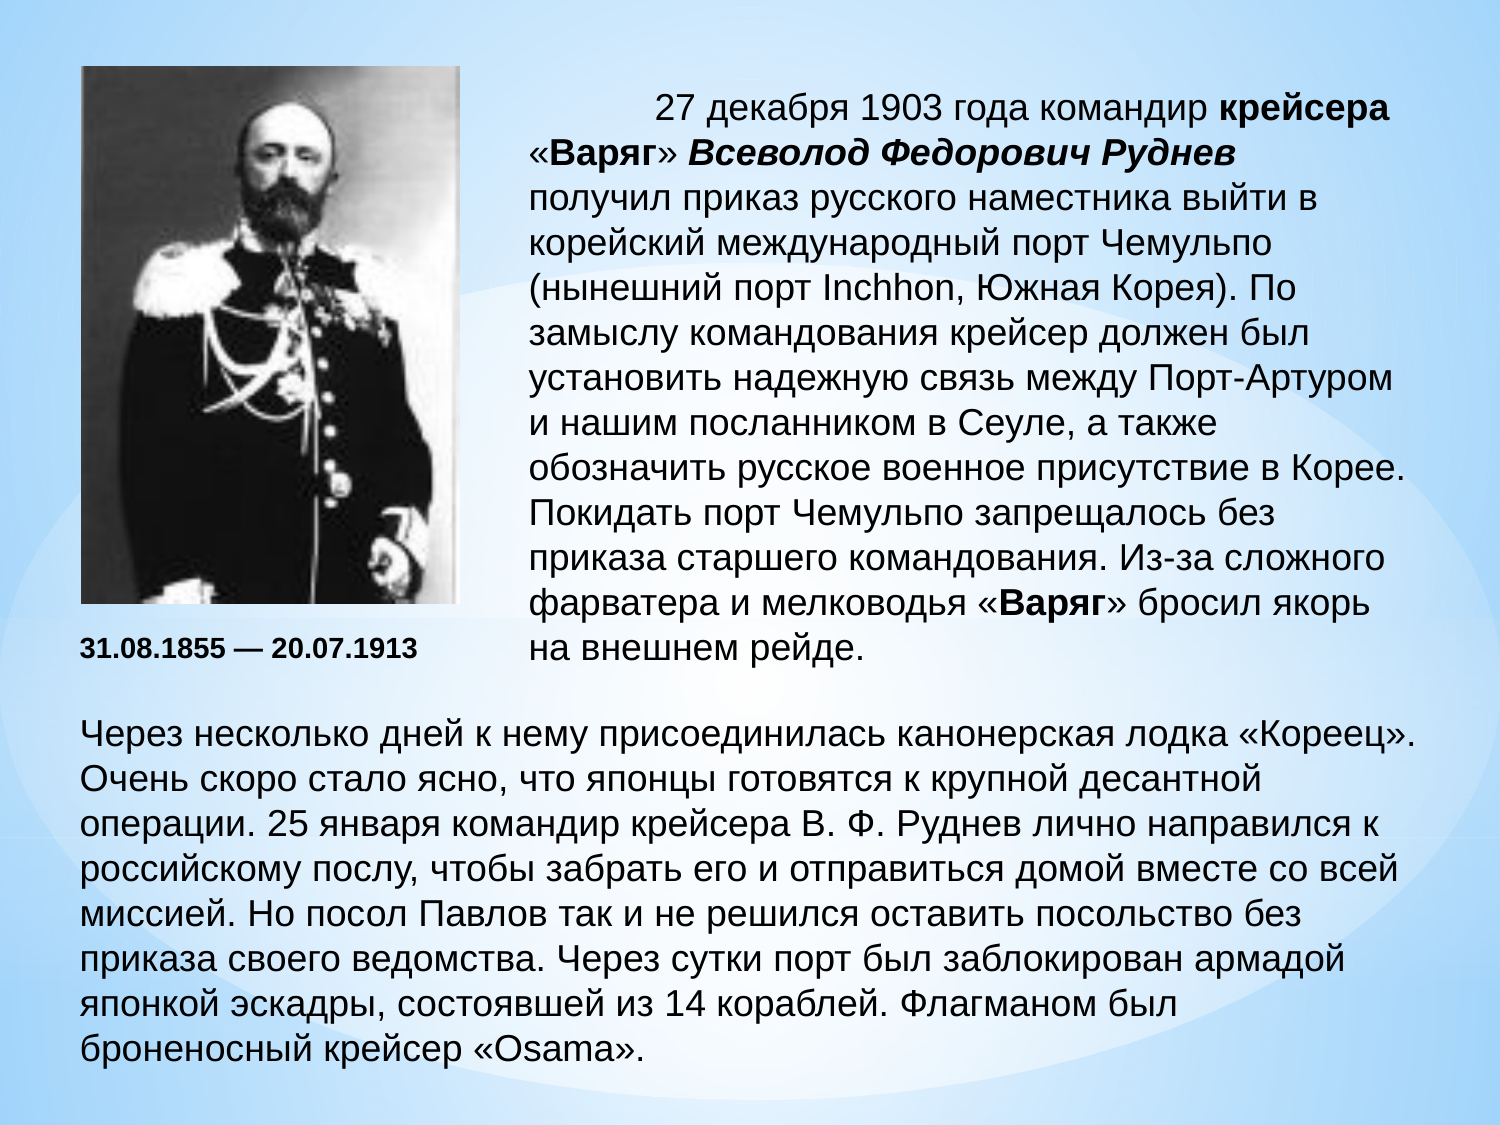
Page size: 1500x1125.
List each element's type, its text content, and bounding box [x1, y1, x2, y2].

text_box 31.08.1855 — 20.07.1913 Через несколько дней к нему присоединилась канонерская лодка «Кореец». Очень скоро стало ясно, что японцы готовятся к крупной десантной операции. 25 января командир крейсера В. Ф. Руднев лично направился к российскому послу, чтобы забрать его и отправиться домой вместе со всей миссией. Но посол Павлов так и не решился оставить посольство без приказа своего ведомства. Через сутки порт был заблокирован армадой японкой эскадры, состоявшей из 14 кораблей. Флагманом был броненосный крейсер «Osama». [64, 397, 1436, 1077]
picture [81, 66, 461, 604]
text_box 27 декабря 1903 года командир крейсера «Варяг» Всеволод Федорович Руднев получил приказ русского наместника выйти в корейский международный порт Чемульпо (нынешний порт Inchhon, Южная Корея). По замыслу командования крейсер должен был установить надежную связь между Порт-Артуром и нашим посланником в Сеуле, а также обозначить русское военное присутствие в Корее. Покидать порт Чемульпо запрещалось без приказа старшего командования. Из-за сложного фарватера и мелководья «Варяг» бросил якорь на внешнем рейде. [513, 0, 1436, 397]
